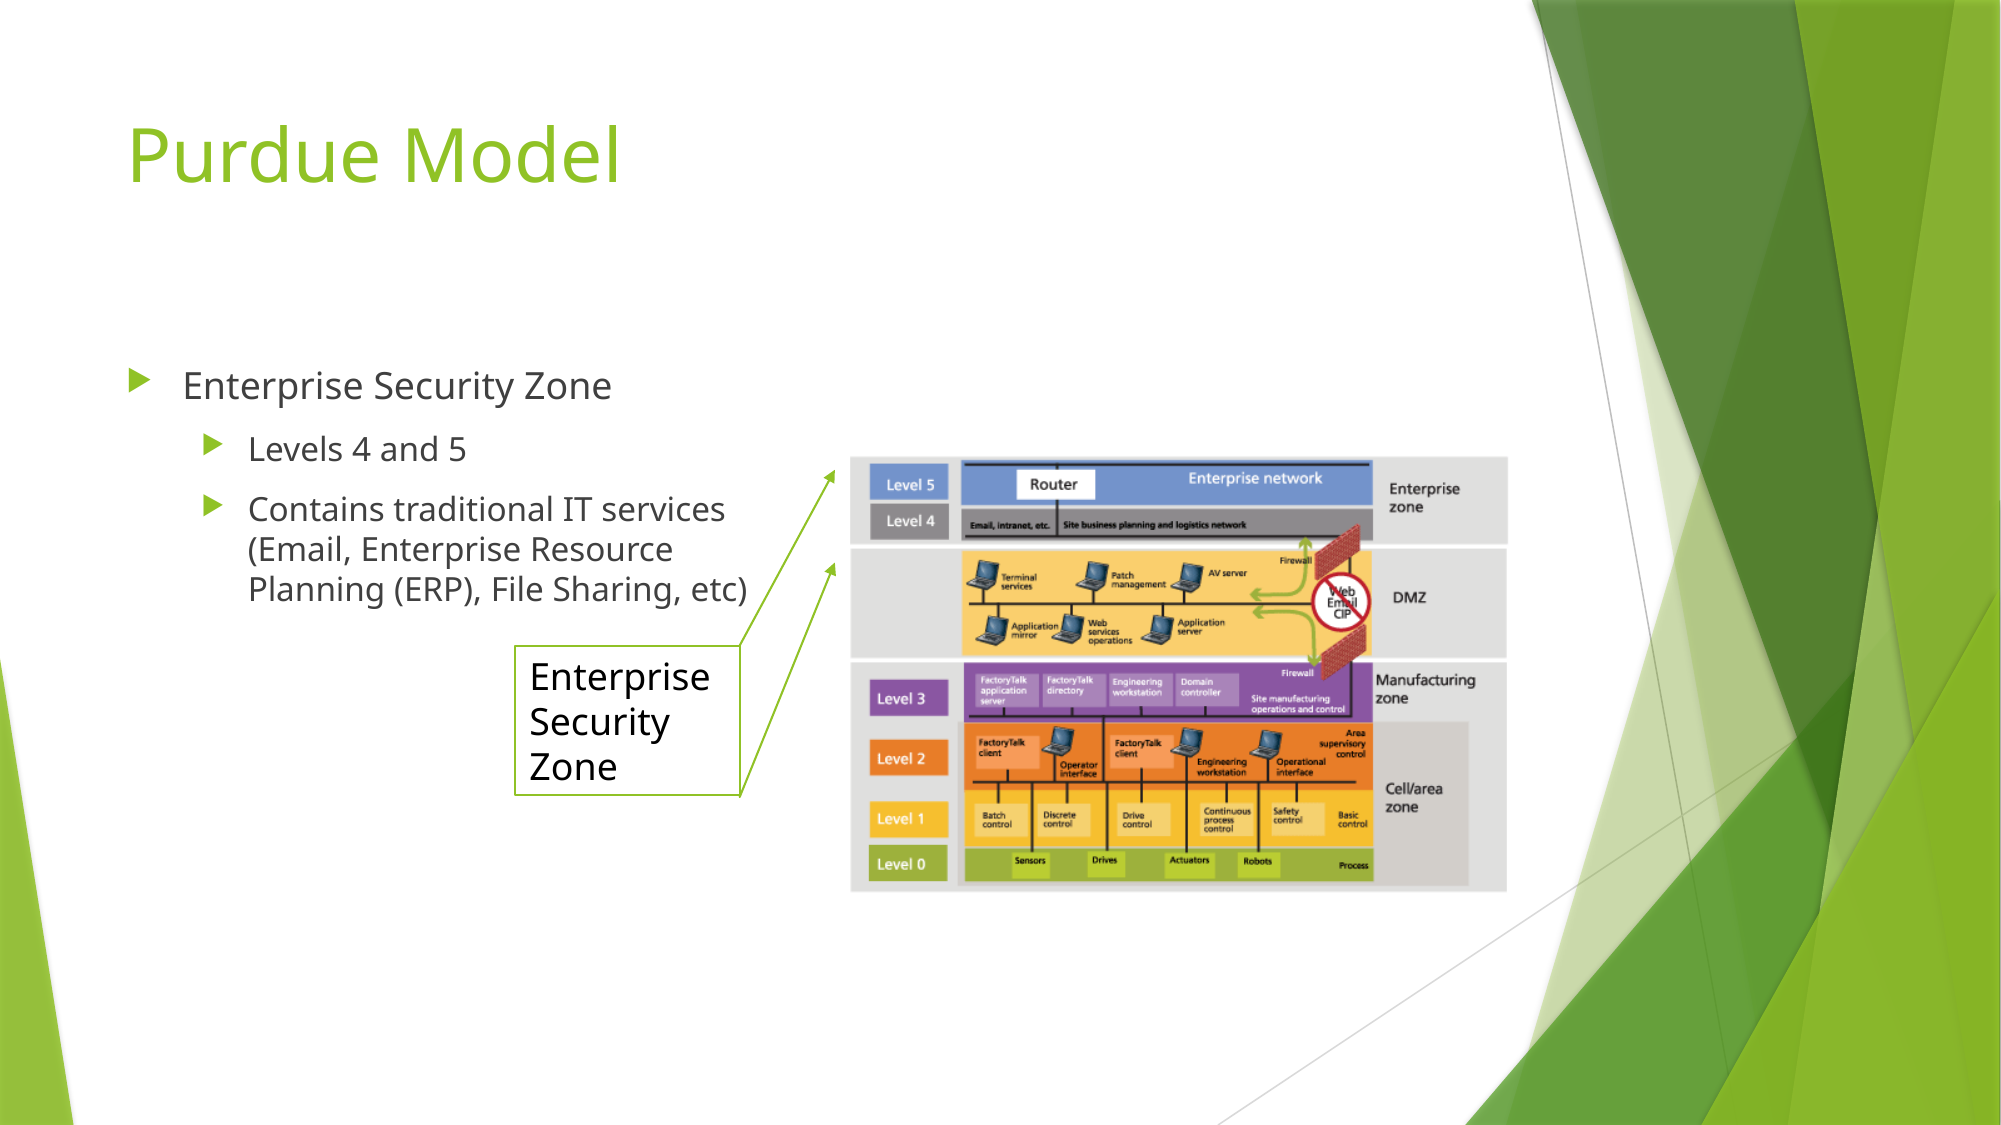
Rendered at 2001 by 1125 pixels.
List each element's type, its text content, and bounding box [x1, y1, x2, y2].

text_box Enterprise Security Zone [514, 645, 734, 796]
list Enterprise Security Zone Levels 4 and 5 Contains traditional IT services (Email, Enterprise Resource Planning (ERP), File Sharing, etc) [111, 354, 798, 992]
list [834, 440, 1522, 906]
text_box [739, 561, 836, 798]
title Purdue Model [111, 99, 1522, 317]
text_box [739, 469, 836, 561]
